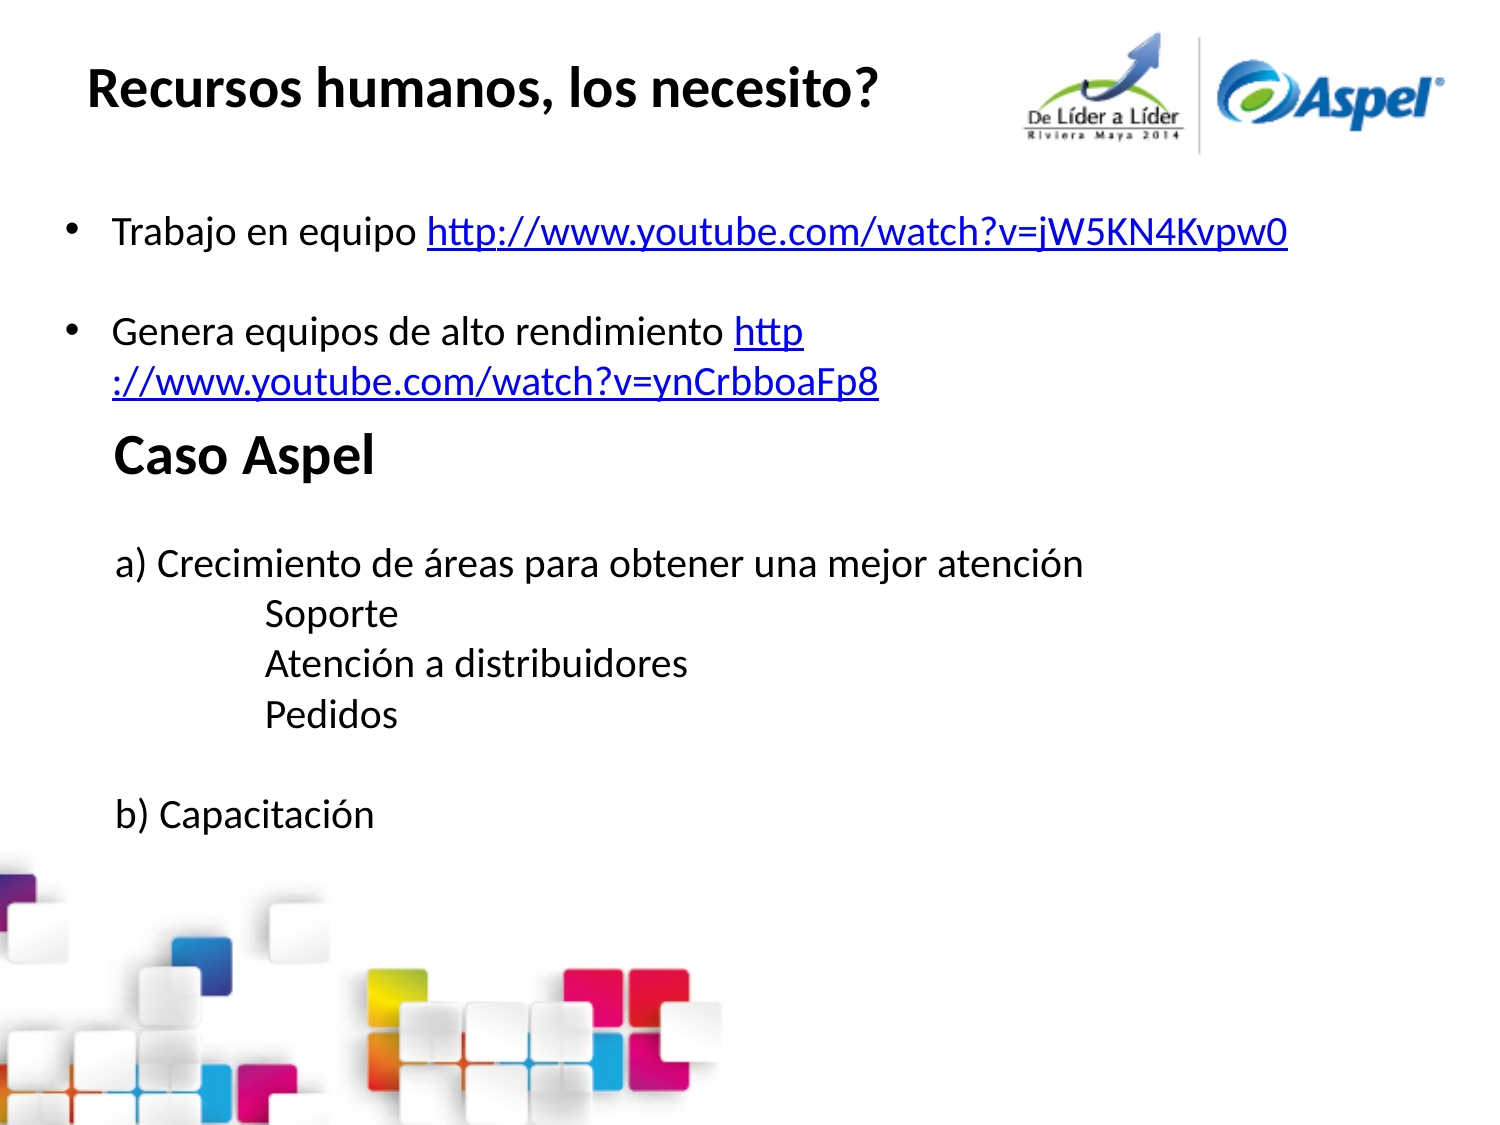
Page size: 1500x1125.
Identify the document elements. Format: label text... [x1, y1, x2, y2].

picture [0, 0, 1500, 1125]
text_box Caso Aspel a) Crecimiento de áreas para obtener una mejor atención Soporte Atención a distribuidores Pedidos b) Capacitación [100, 408, 1187, 934]
title Recursos humanos, los necesito? [29, 19, 939, 150]
text_box [374, 350, 1125, 501]
text_box Trabajo en equipo http://www.youtube.com/watch?v=jW5KN4Kvpw0 Genera equipos de alto rendimiento http://www.youtube.com/watch?v=ynCrbboaFp8 [50, 196, 1459, 462]
